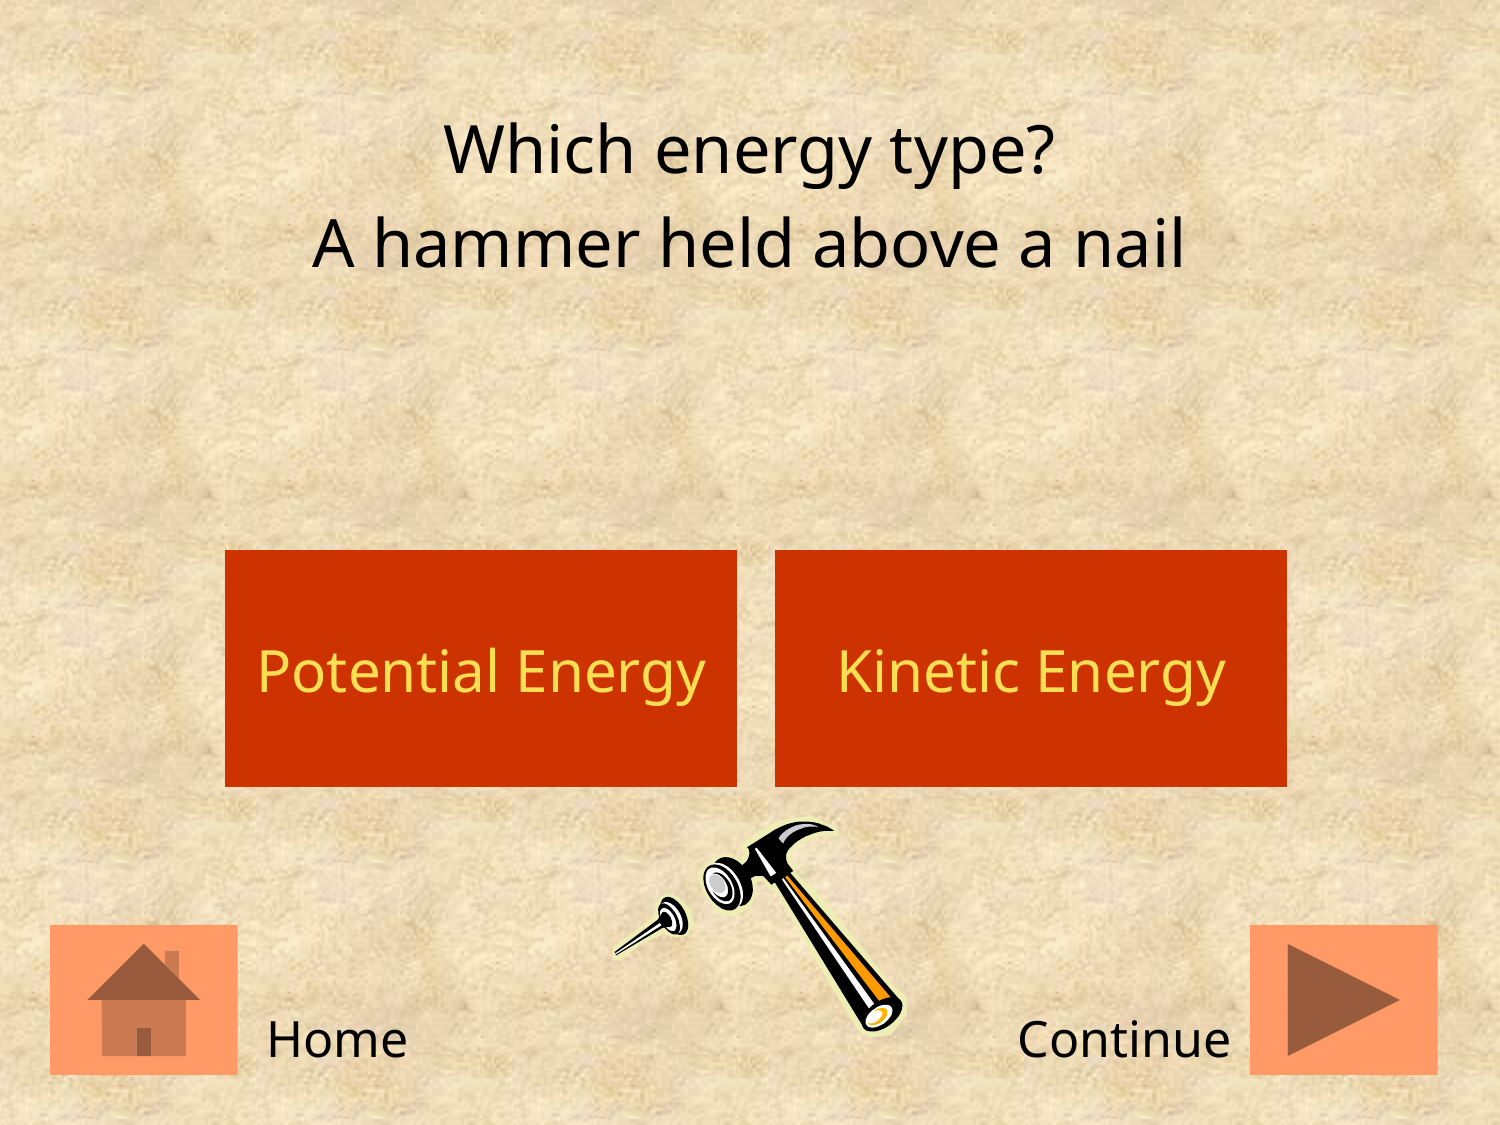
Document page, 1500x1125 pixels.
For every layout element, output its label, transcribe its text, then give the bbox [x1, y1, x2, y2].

text_box Home [249, 999, 425, 1075]
picture [0, 0, 1500, 1125]
text_box Potential Energy [224, 549, 738, 788]
text_box Kinetic Energy [774, 549, 1288, 788]
text_box Continue [999, 999, 1250, 1075]
text_box Which energy type? A hammer held above a nail [224, 99, 1275, 388]
text_box [1250, 924, 1438, 1075]
text_box [50, 924, 238, 1075]
